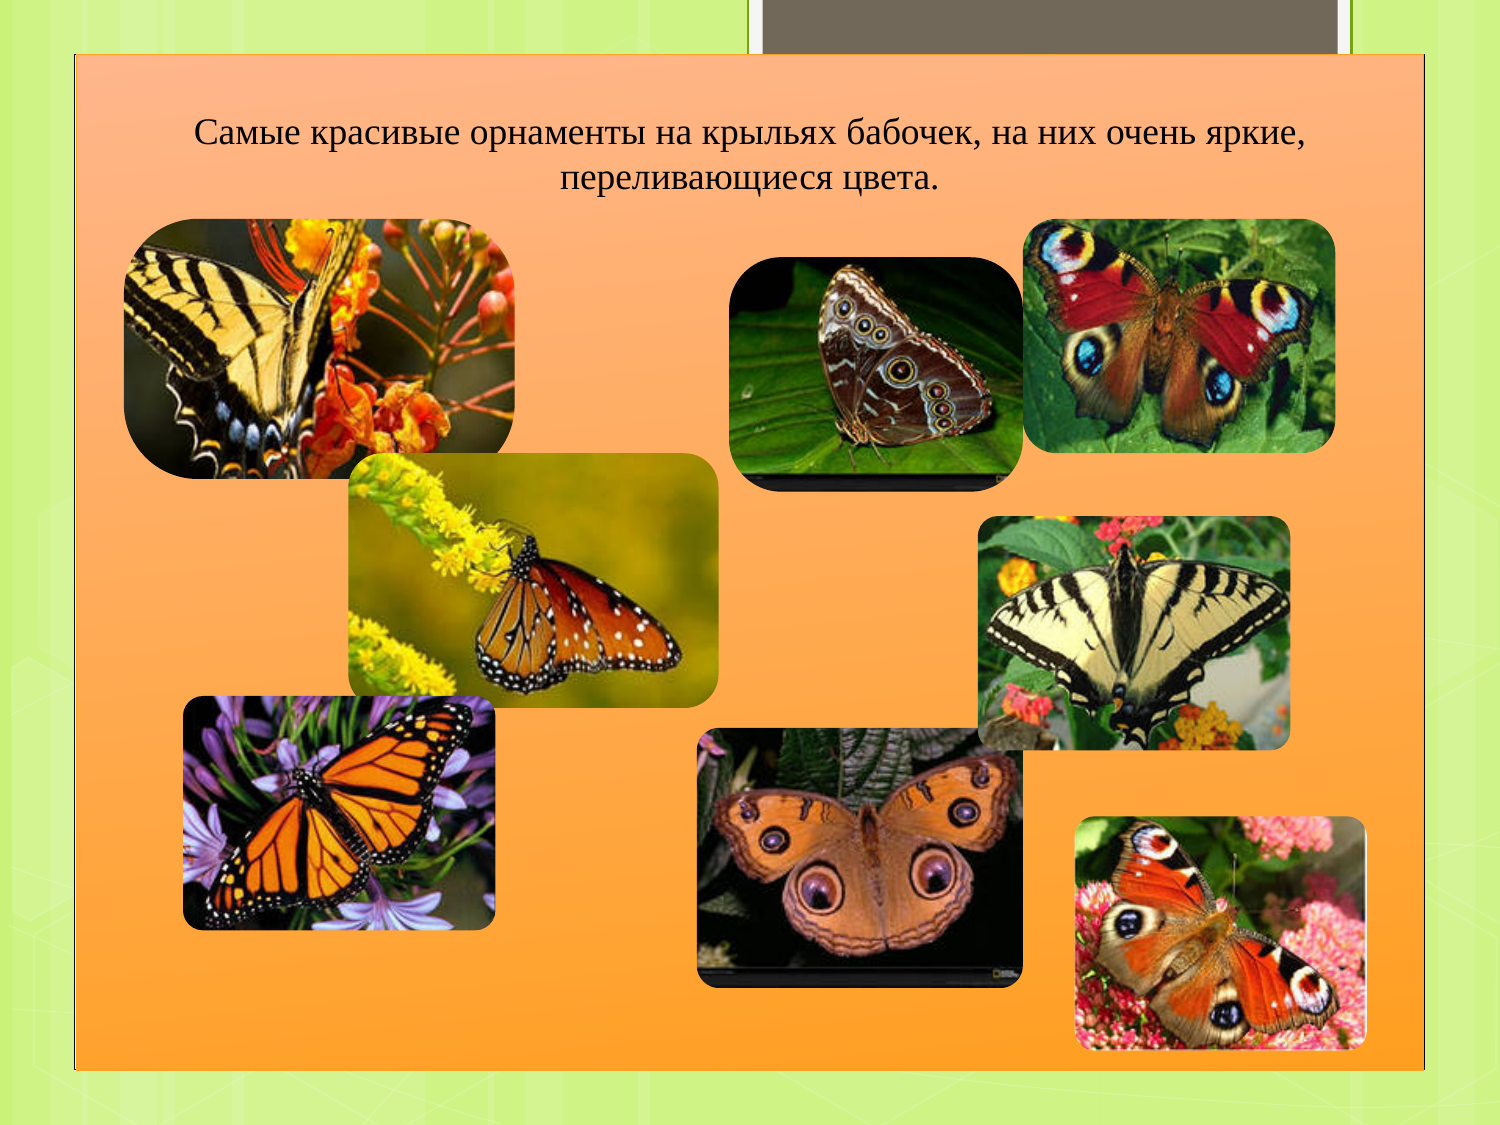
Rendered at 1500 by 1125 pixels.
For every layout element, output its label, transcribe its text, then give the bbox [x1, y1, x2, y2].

picture [1074, 815, 1368, 1051]
picture [728, 218, 1336, 492]
picture [123, 218, 719, 931]
title Самые красивые орнаменты на крыльяx бабочек, на ниx очень яркие, переливающиеся цвета. [76, 54, 1424, 1071]
picture [696, 515, 1291, 989]
